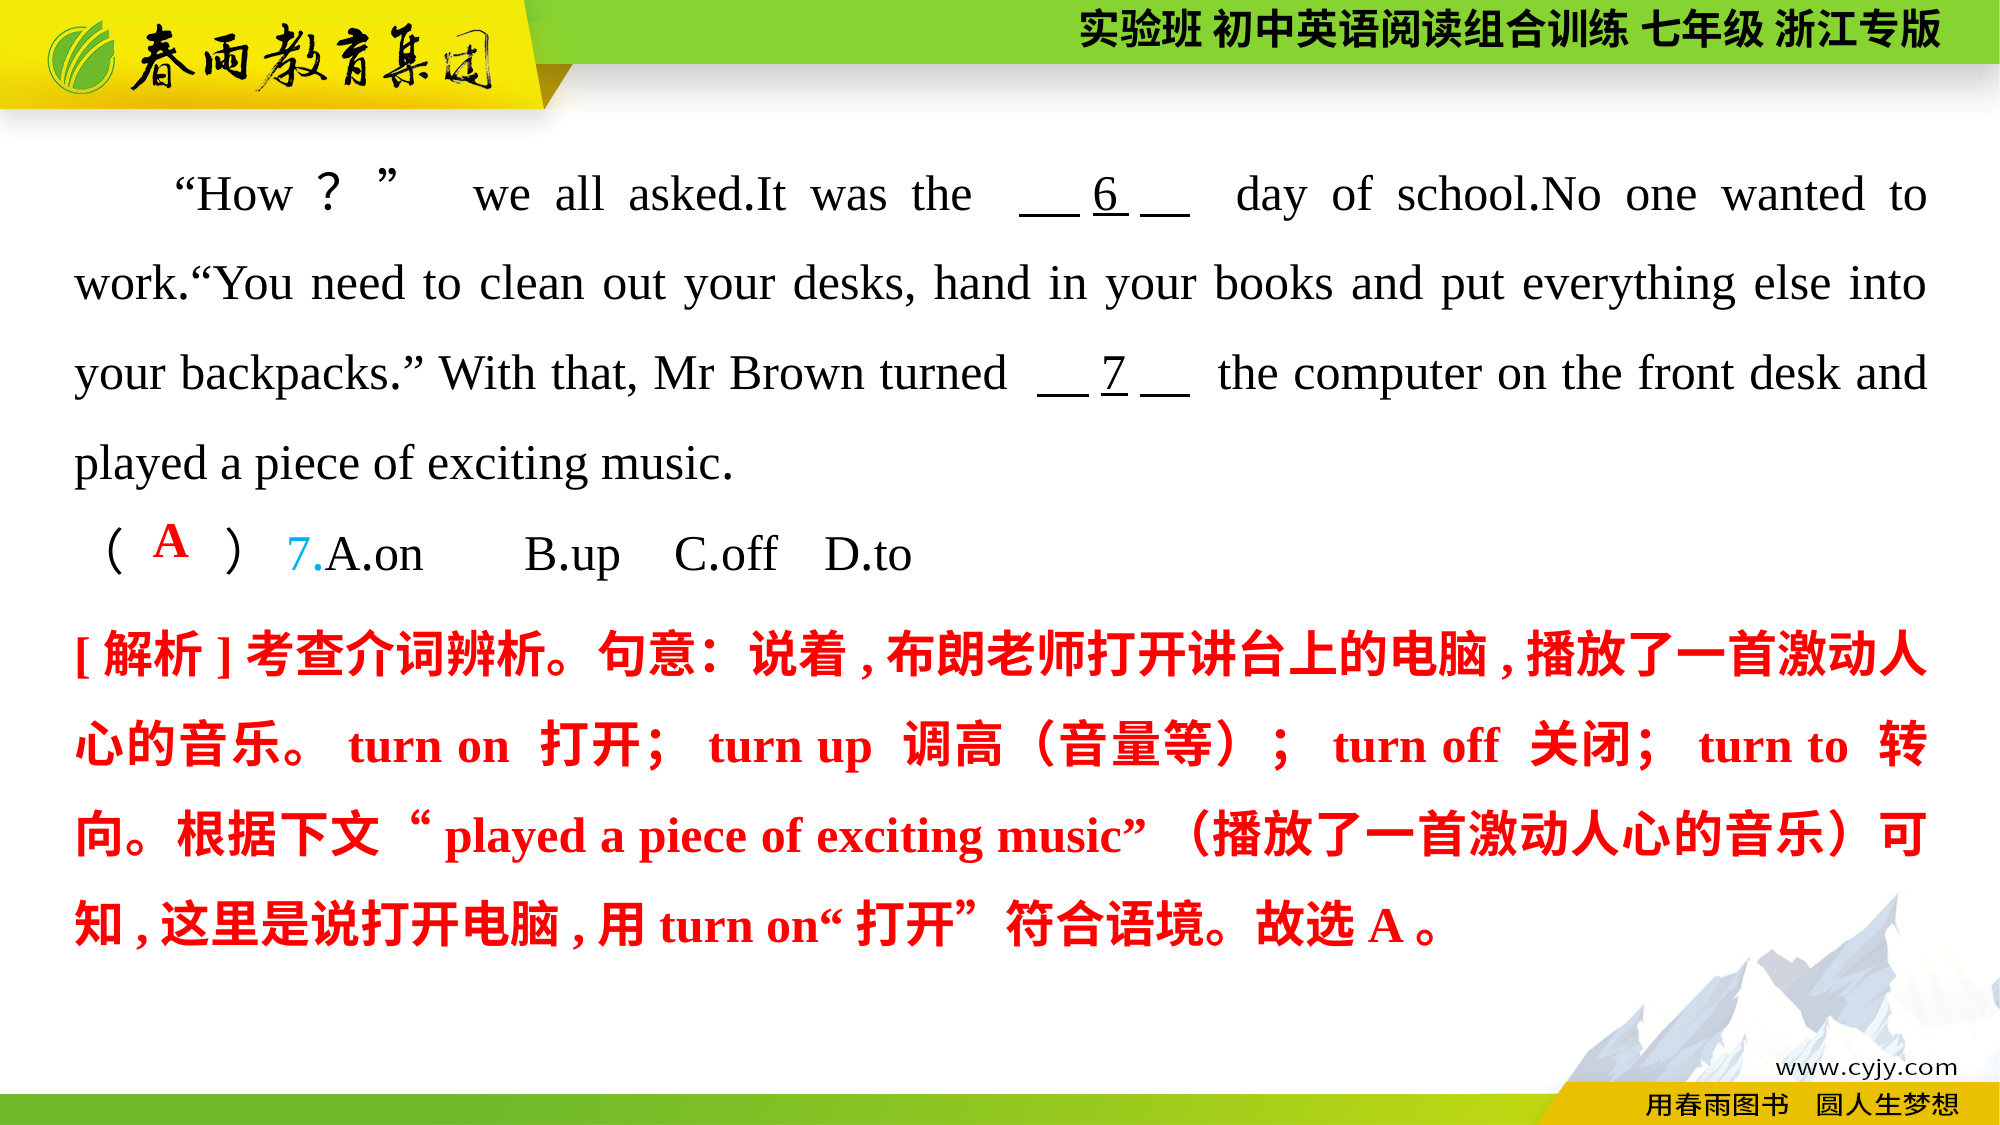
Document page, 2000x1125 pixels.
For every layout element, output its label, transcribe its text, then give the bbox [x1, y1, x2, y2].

text_box [解析]考查介词辨析。句意：说着,布朗老师打开讲台上的电脑,播放了一首激动人心的音乐。turn on 打开；turn up 调高（音量等）；turn off 关闭；turn to 转向。根据下文“played a piece of exciting music”（播放了一首激动人心的音乐）可知,这里是说打开电脑,用turn on“打开”符合语境。故选A。 [59, 585, 1944, 961]
text_box A [138, 500, 204, 576]
picture [0, 0, 2000, 1125]
list “How？” we all asked.It was the 6 day of school.No one wanted to work.“You need to clean out your desks, hand in your books and put everything else into your backpacks.” With that, Mr Brown turned 7 the computer on the front desk and played a piece of exciting music. （ ）7.A.on B.up C.off D.to [59, 122, 1944, 581]
